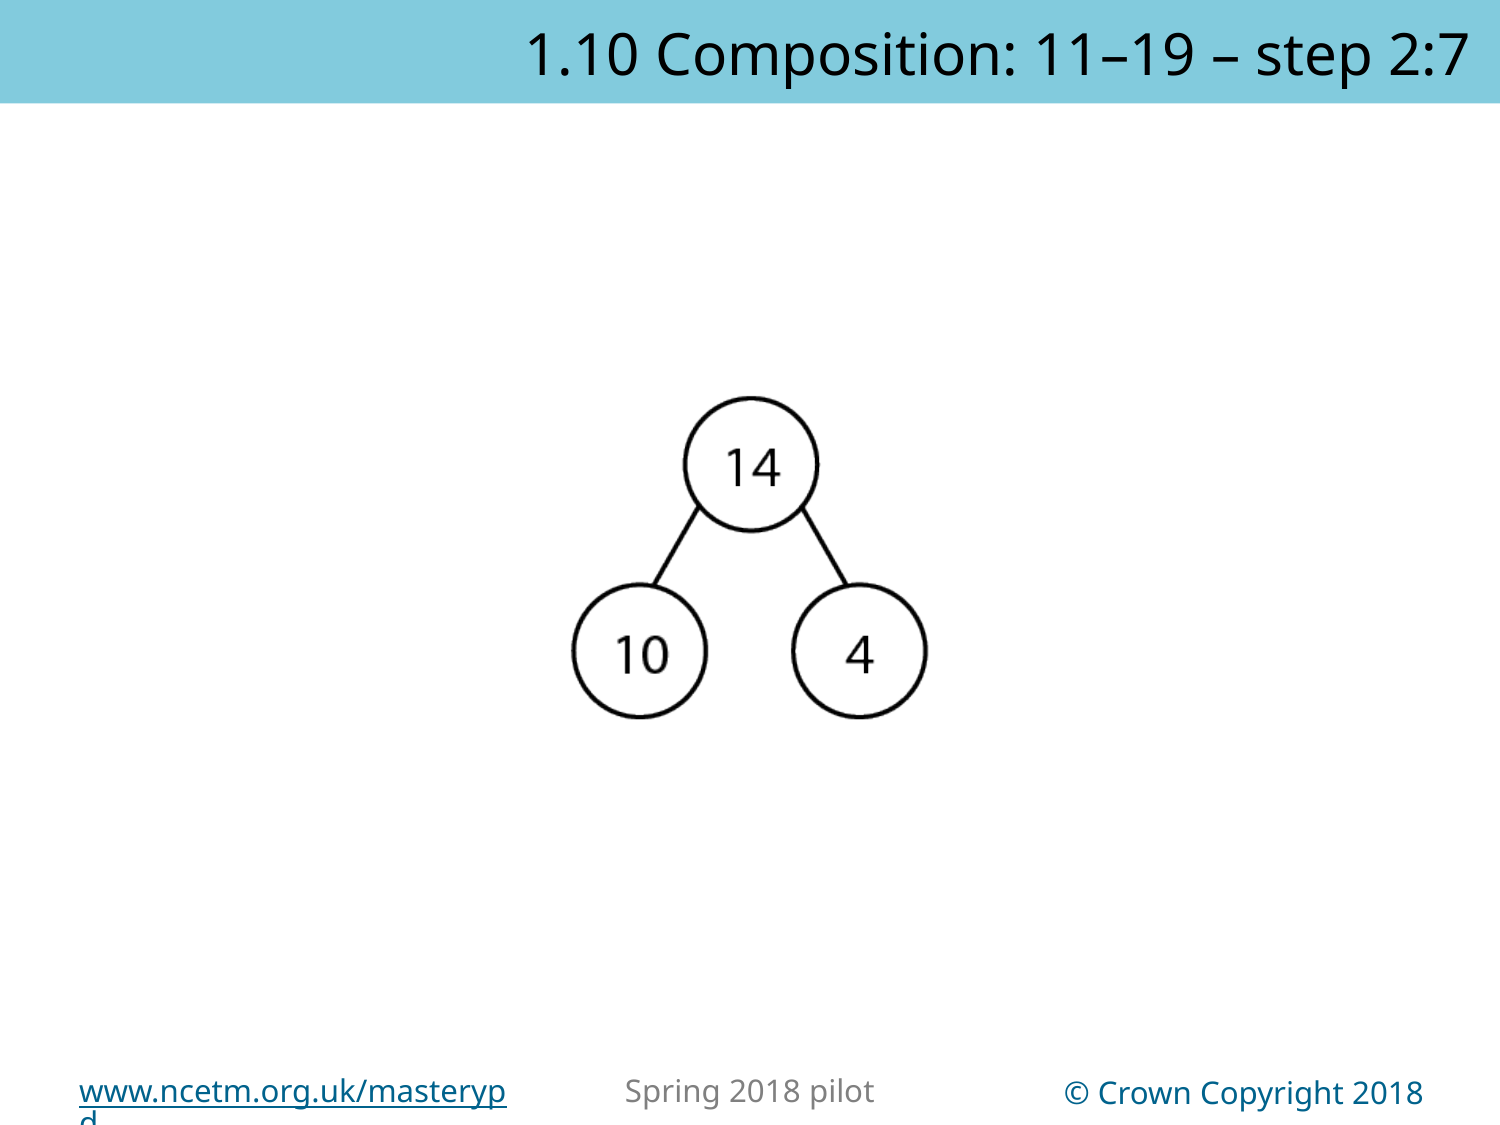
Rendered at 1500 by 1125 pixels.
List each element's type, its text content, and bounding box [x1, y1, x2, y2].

picture [96, 374, 1404, 751]
list 1.10 Composition: 11–19 – step 2:7 [0, 0, 1500, 104]
